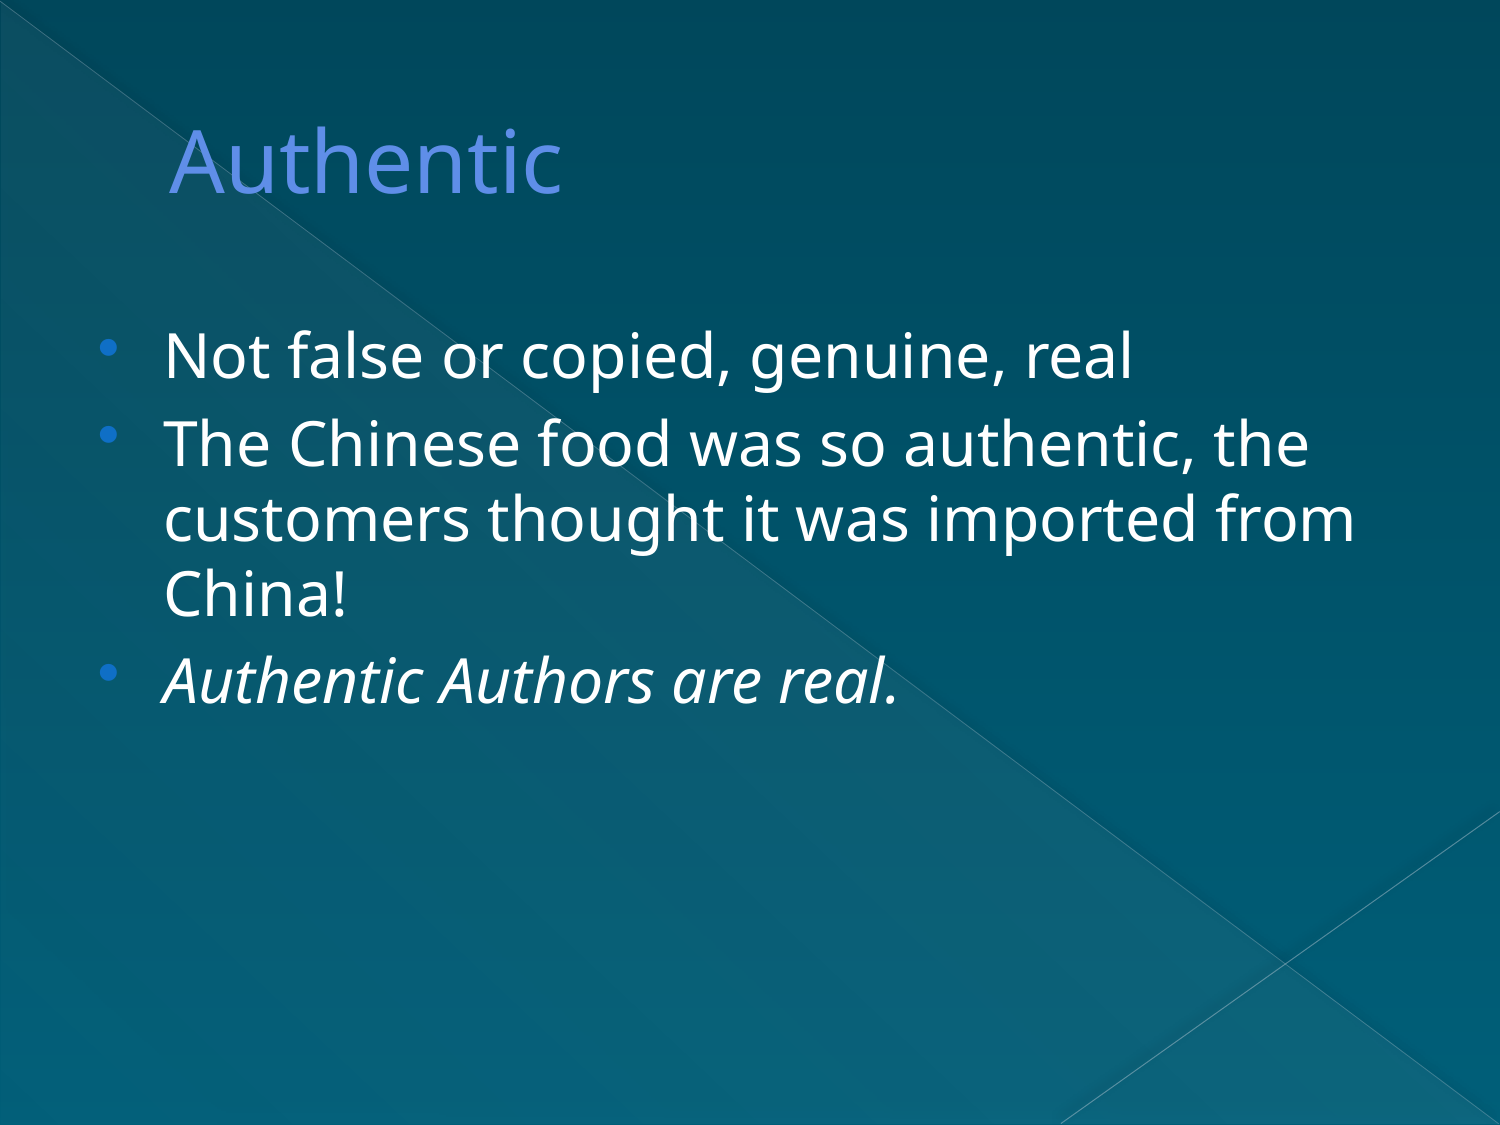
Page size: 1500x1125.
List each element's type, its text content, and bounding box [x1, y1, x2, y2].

list Not false or copied, genuine, real The Chinese food was so authentic, the customers thought it was imported from China! Authentic Authors are real. [75, 308, 1425, 1059]
title Authentic [75, 43, 1425, 274]
